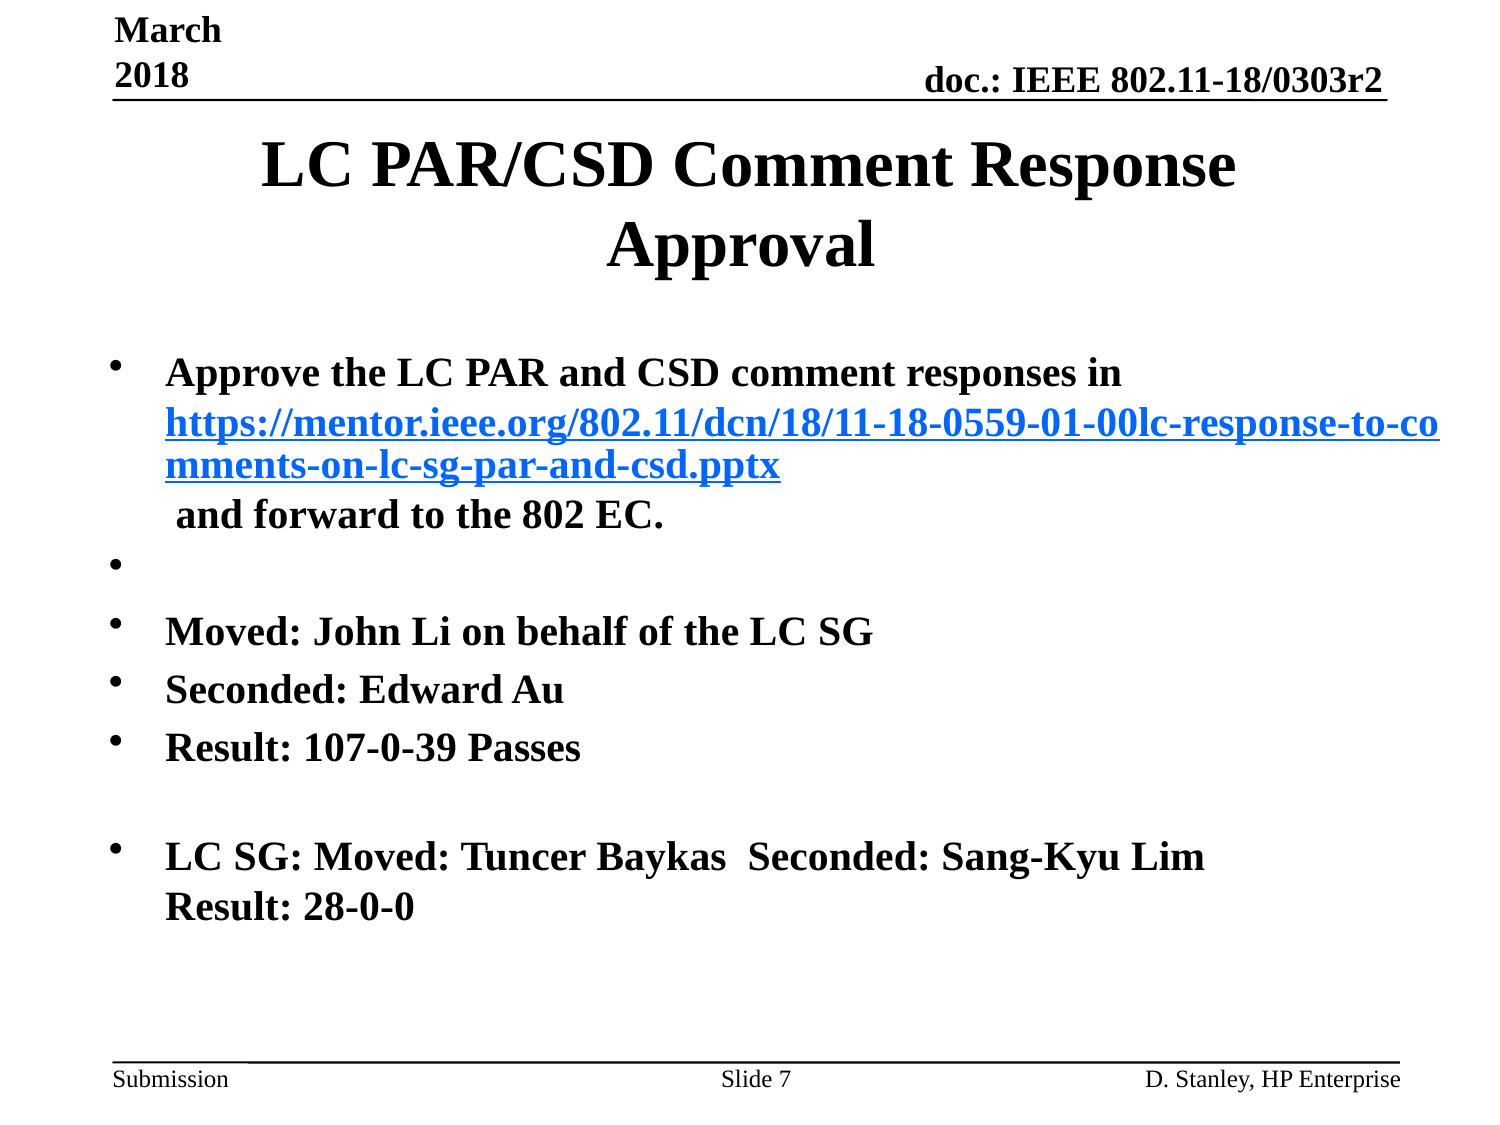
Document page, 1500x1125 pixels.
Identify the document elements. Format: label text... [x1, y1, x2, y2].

footer D. Stanley, HP Enterprise [878, 1061, 1402, 1093]
list [68, 262, 1432, 1050]
text_box Approve the LC PAR and CSD comment responses in https://mentor.ieee.org/802.11/dcn/18/11-18-0559-01-00lc-response-to-comments-on-lc-sg-par-and-csd.pptx and forward to the 802 EC. Moved: John Li on behalf of the LC SG Seconded: Edward Au Result: 107-0-39 Passes LC SG: Moved: Tuncer Baykas Seconded: Sang-Kyu Lim Result: 28-0-0 [93, 337, 1457, 950]
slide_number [114, 49, 270, 95]
title LC PAR/CSD Comment Response Approval [112, 112, 1388, 262]
slide_number Slide 7 [712, 1061, 800, 1093]
